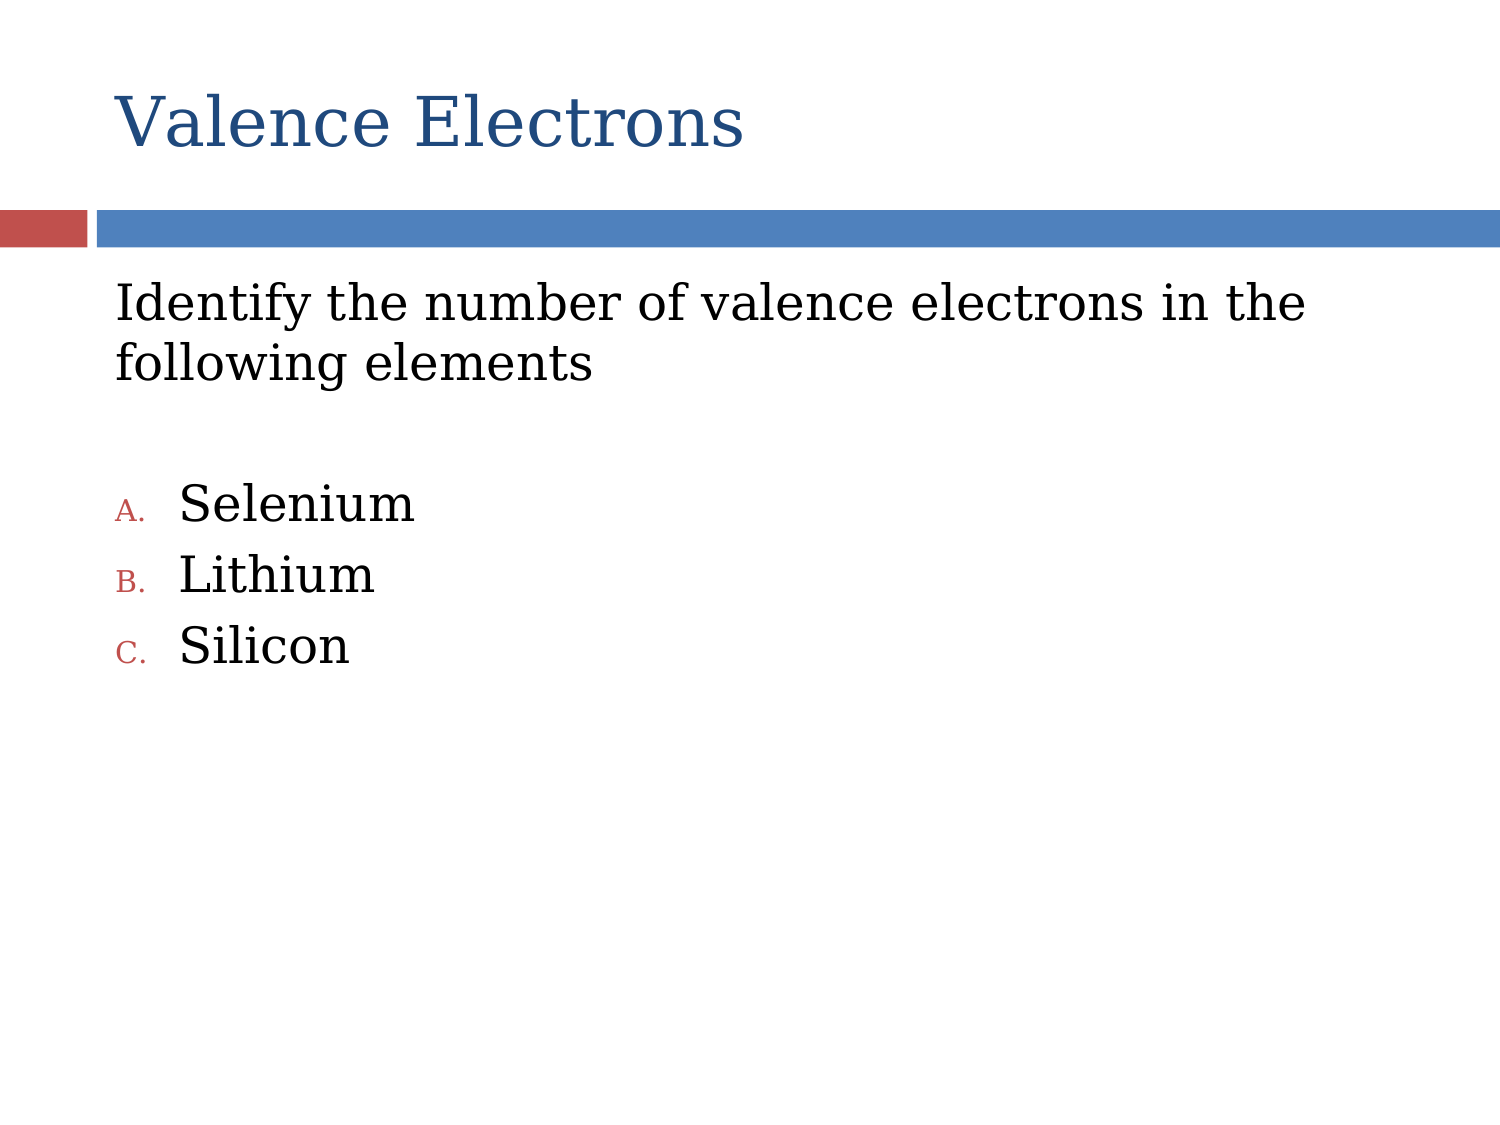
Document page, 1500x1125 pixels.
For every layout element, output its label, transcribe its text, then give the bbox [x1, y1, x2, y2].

list Identify the number of valence electrons in the following elements Selenium Lithium Silicon [100, 262, 1438, 1000]
title Valence Electrons [100, 37, 1438, 200]
